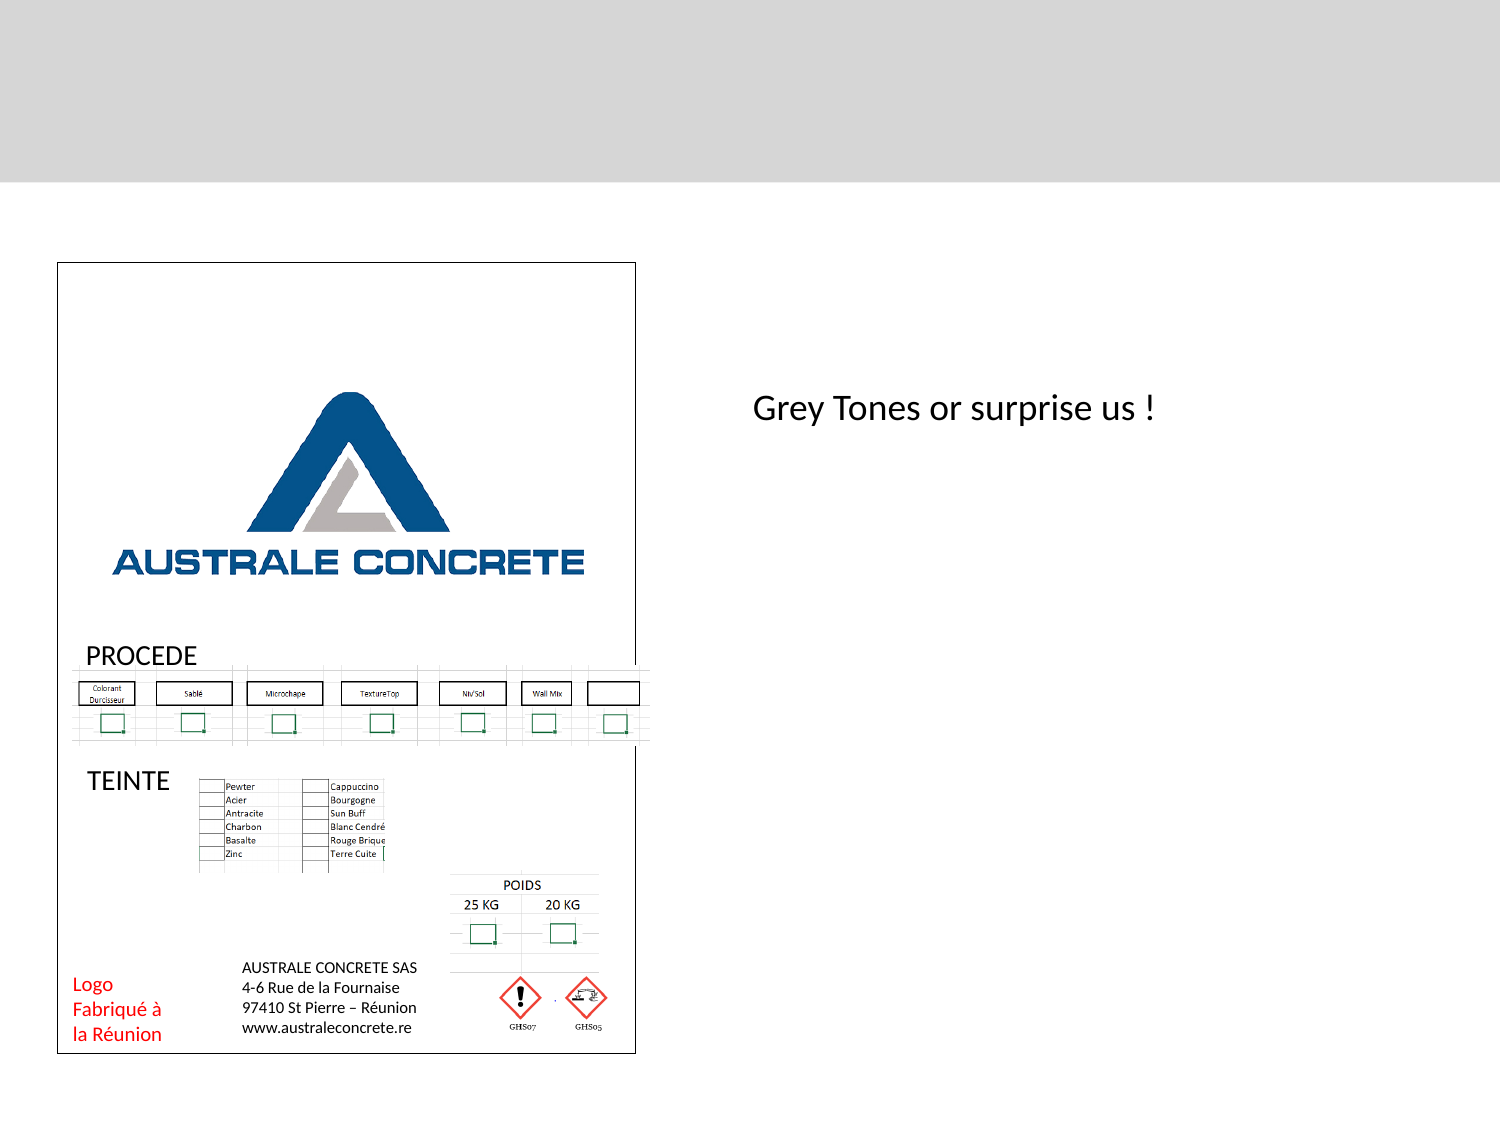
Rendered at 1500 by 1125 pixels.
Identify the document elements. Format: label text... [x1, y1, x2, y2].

text_box AUSTRALE CONCRETE SAS 4-6 Rue de la Fournaise 97410 St Pierre – Réunion www.australeconcrete.re [227, 949, 481, 1044]
text_box PROCEDE [71, 629, 367, 665]
picture [72, 665, 650, 746]
picture [450, 869, 617, 1035]
text_box [0, 0, 1500, 185]
text_box TEINTE [72, 754, 368, 804]
text_box Grey Tones or surprise us ! [738, 375, 1258, 526]
text_box Logo Fabriqué à la Réunion [58, 963, 185, 1053]
text_box [57, 262, 636, 1054]
picture [111, 392, 585, 646]
picture [198, 778, 385, 873]
